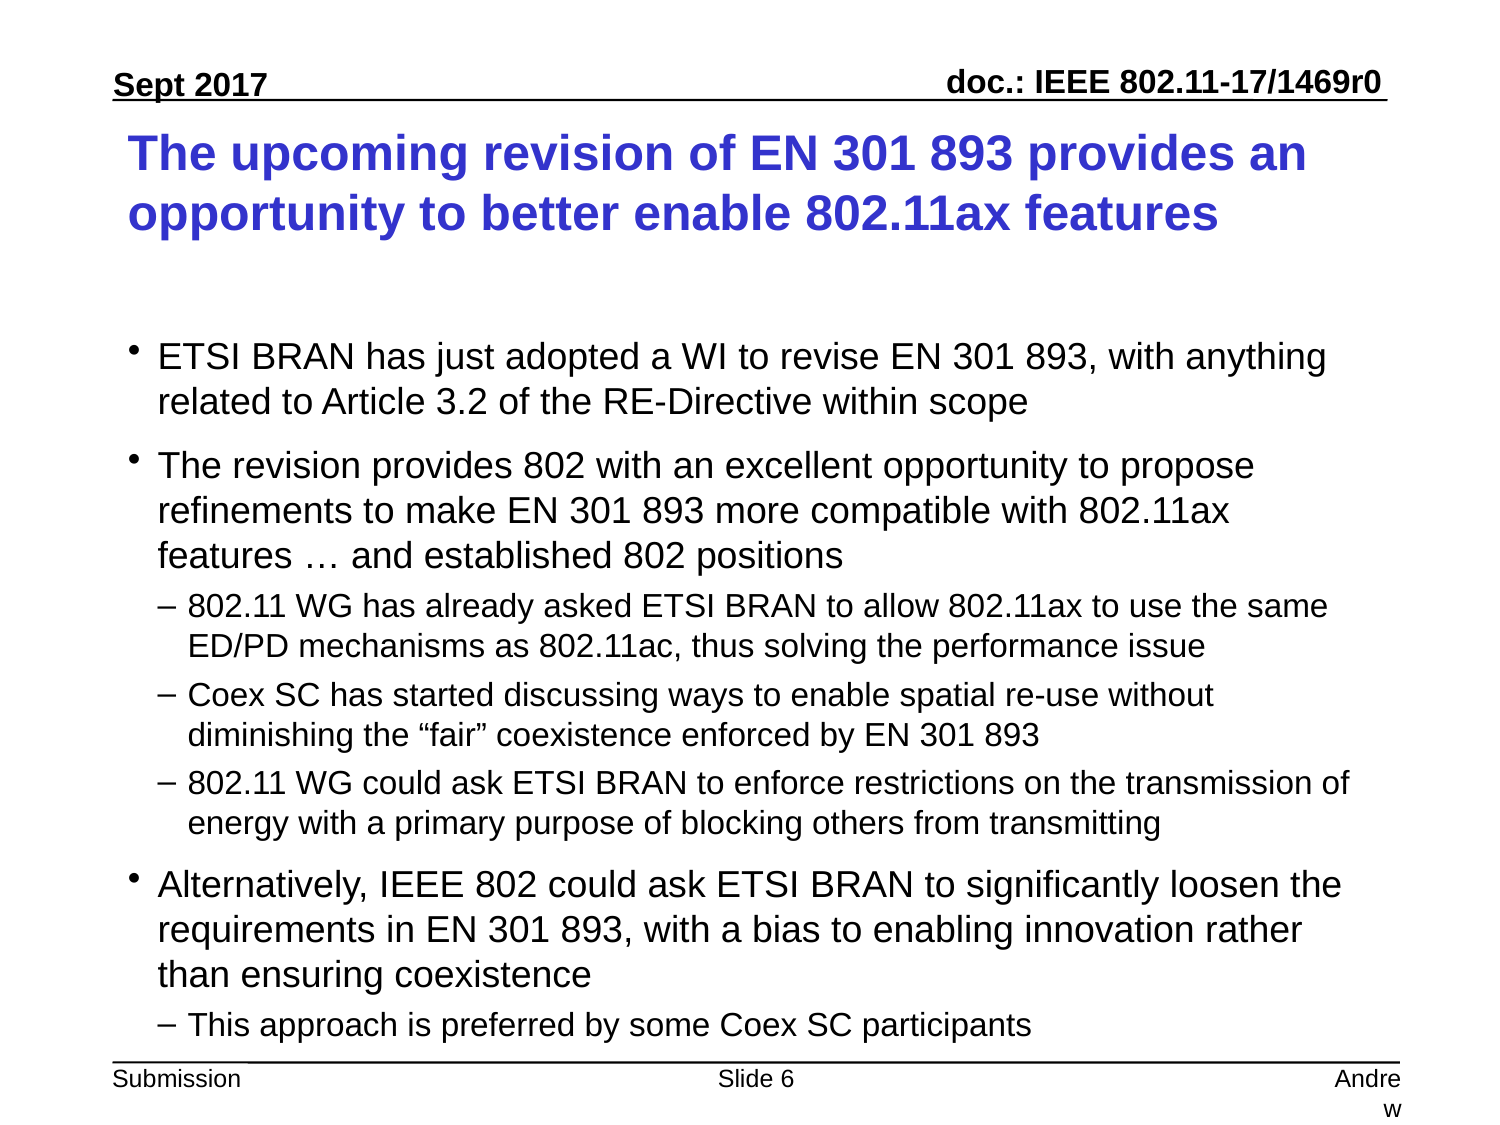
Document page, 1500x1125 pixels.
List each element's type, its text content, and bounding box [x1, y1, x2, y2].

list ETSI BRAN has just adopted a WI to revise EN 301 893, with anything related to Article 3.2 of the RE-Directive within scope The revision provides 802 with an excellent opportunity to propose refinements to make EN 301 893 more compatible with 802.11ax features … and established 802 positions 802.11 WG has already asked ETSI BRAN to allow 802.11ax to use the same ED/PD mechanisms as 802.11ac, thus solving the performance issue Coex SC has started discussing ways to enable spatial re-use without diminishing the “fair” coexistence enforced by EN 301 893 802.11 WG could ask ETSI BRAN to enforce restrictions on the transmission of energy with a primary purpose of blocking others from transmitting Alternatively, IEEE 802 could ask ETSI BRAN to significantly loosen the requirements in EN 301 893, with a bias to enabling innovation rather than ensuring coexistence This approach is preferred by some Coex SC participants [112, 324, 1388, 1000]
title The upcoming revision of EN 301 893 provides an opportunity to better enable 802.11ax features [112, 112, 1388, 288]
slide_number Slide 6 [709, 1061, 803, 1093]
footer Andrew Myles, Cisco [1320, 1061, 1402, 1093]
